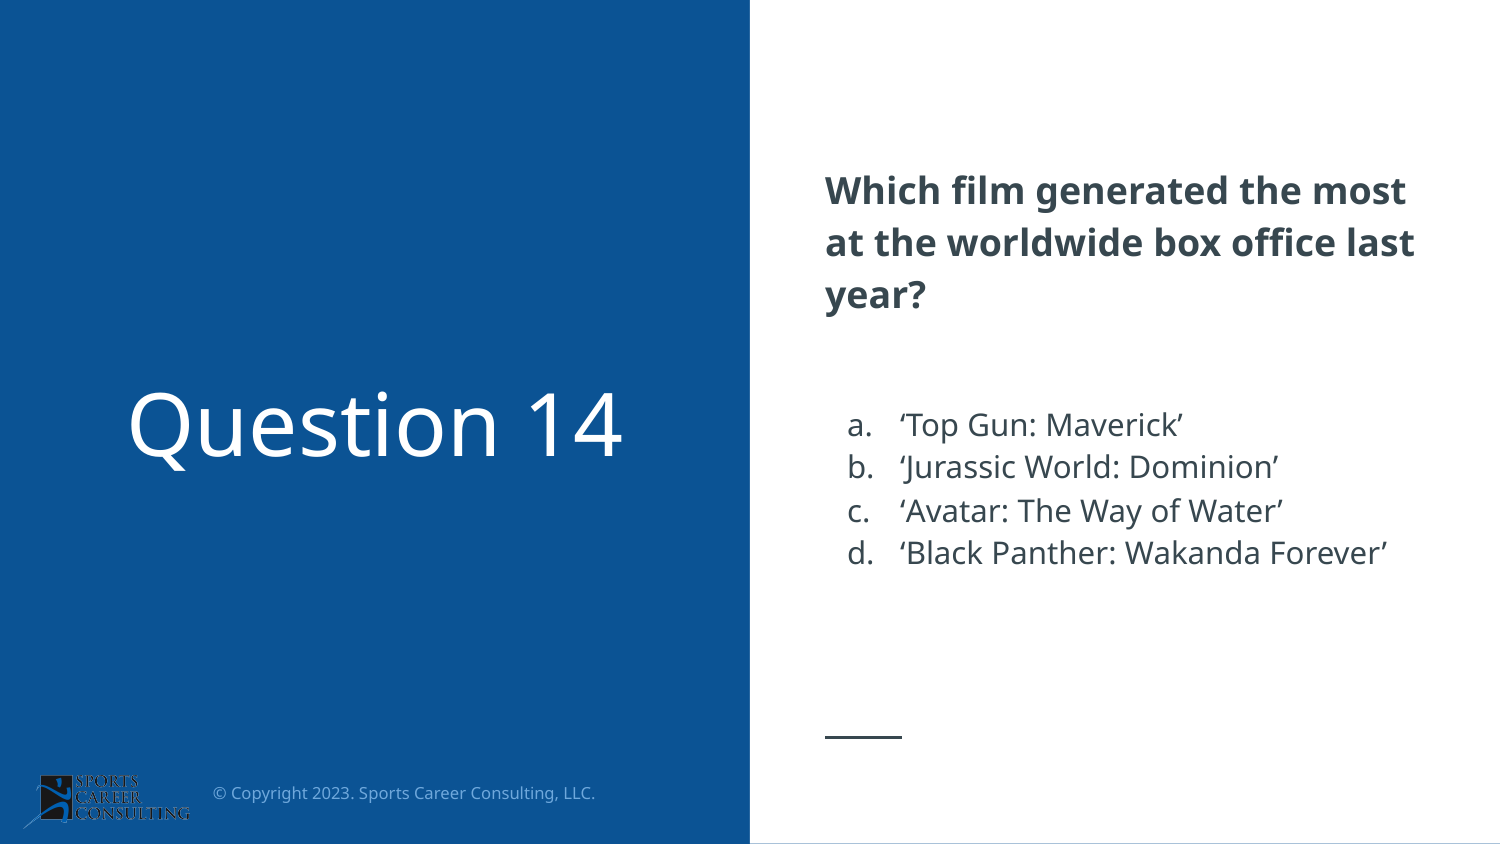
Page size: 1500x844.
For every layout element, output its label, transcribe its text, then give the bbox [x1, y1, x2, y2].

title Question 14 [43, 298, 708, 546]
text_box © Copyright 2023. Sports Career Consulting, LLC. [197, 767, 750, 838]
picture [22, 774, 190, 829]
list Which film generated the most at the worldwide box office last year? ‘Top Gun: Maverick’ ‘Jurassic World: Dominion’ ‘Avatar: The Way of Water’ ‘Black Panther: Wakanda Forever’ [810, 118, 1455, 725]
